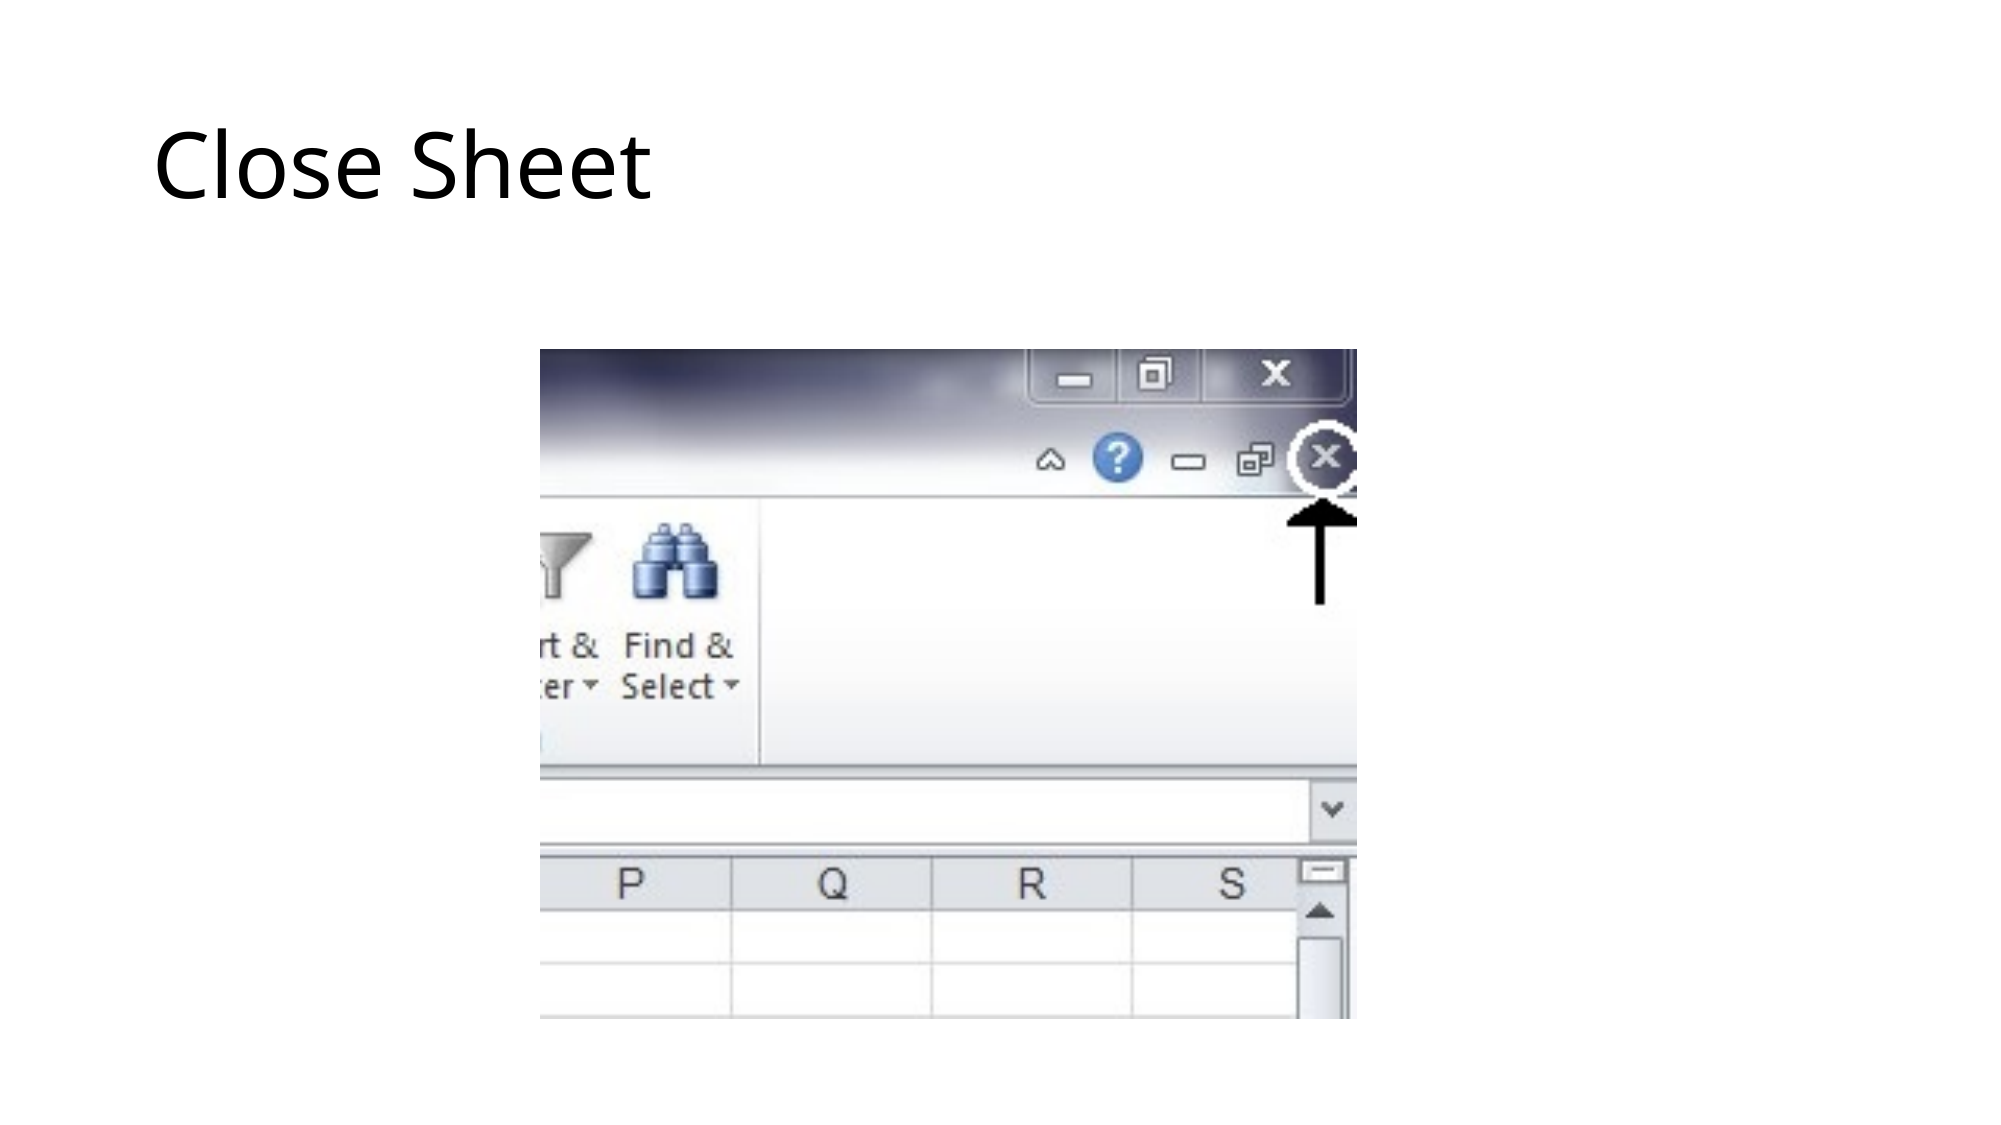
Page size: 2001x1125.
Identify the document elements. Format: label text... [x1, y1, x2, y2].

title Close Sheet [137, 59, 1863, 278]
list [540, 349, 1357, 1019]
